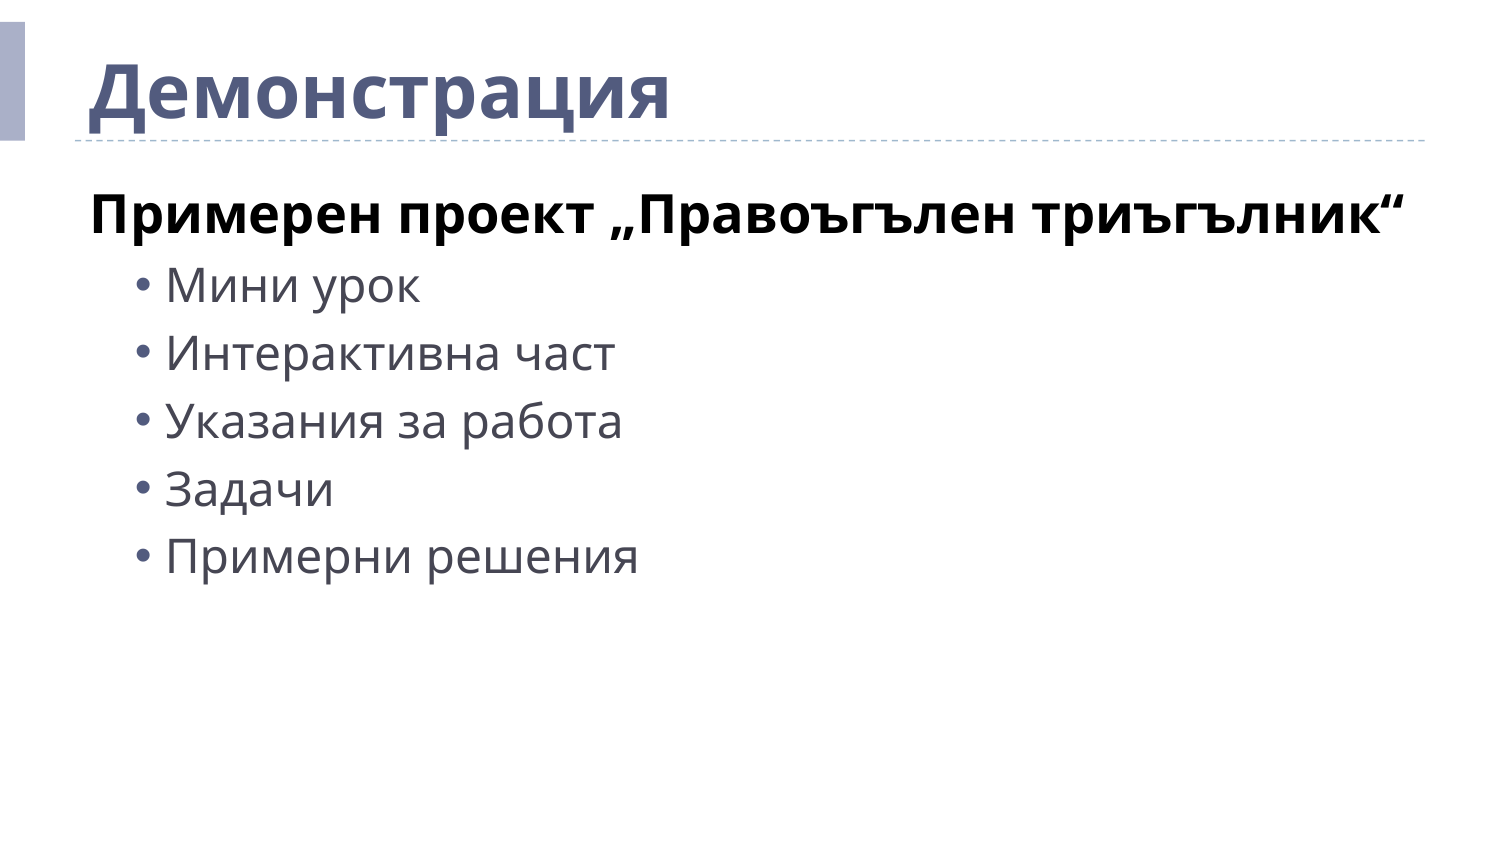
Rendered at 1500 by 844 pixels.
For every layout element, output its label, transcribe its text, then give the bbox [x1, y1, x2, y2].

title Демонстрация [75, 18, 1475, 141]
list Примерен проект „Правоъгълен триъгълник“ Мини урок Интерактивна част Указания за работа Задачи Примерни решения [75, 171, 1475, 835]
